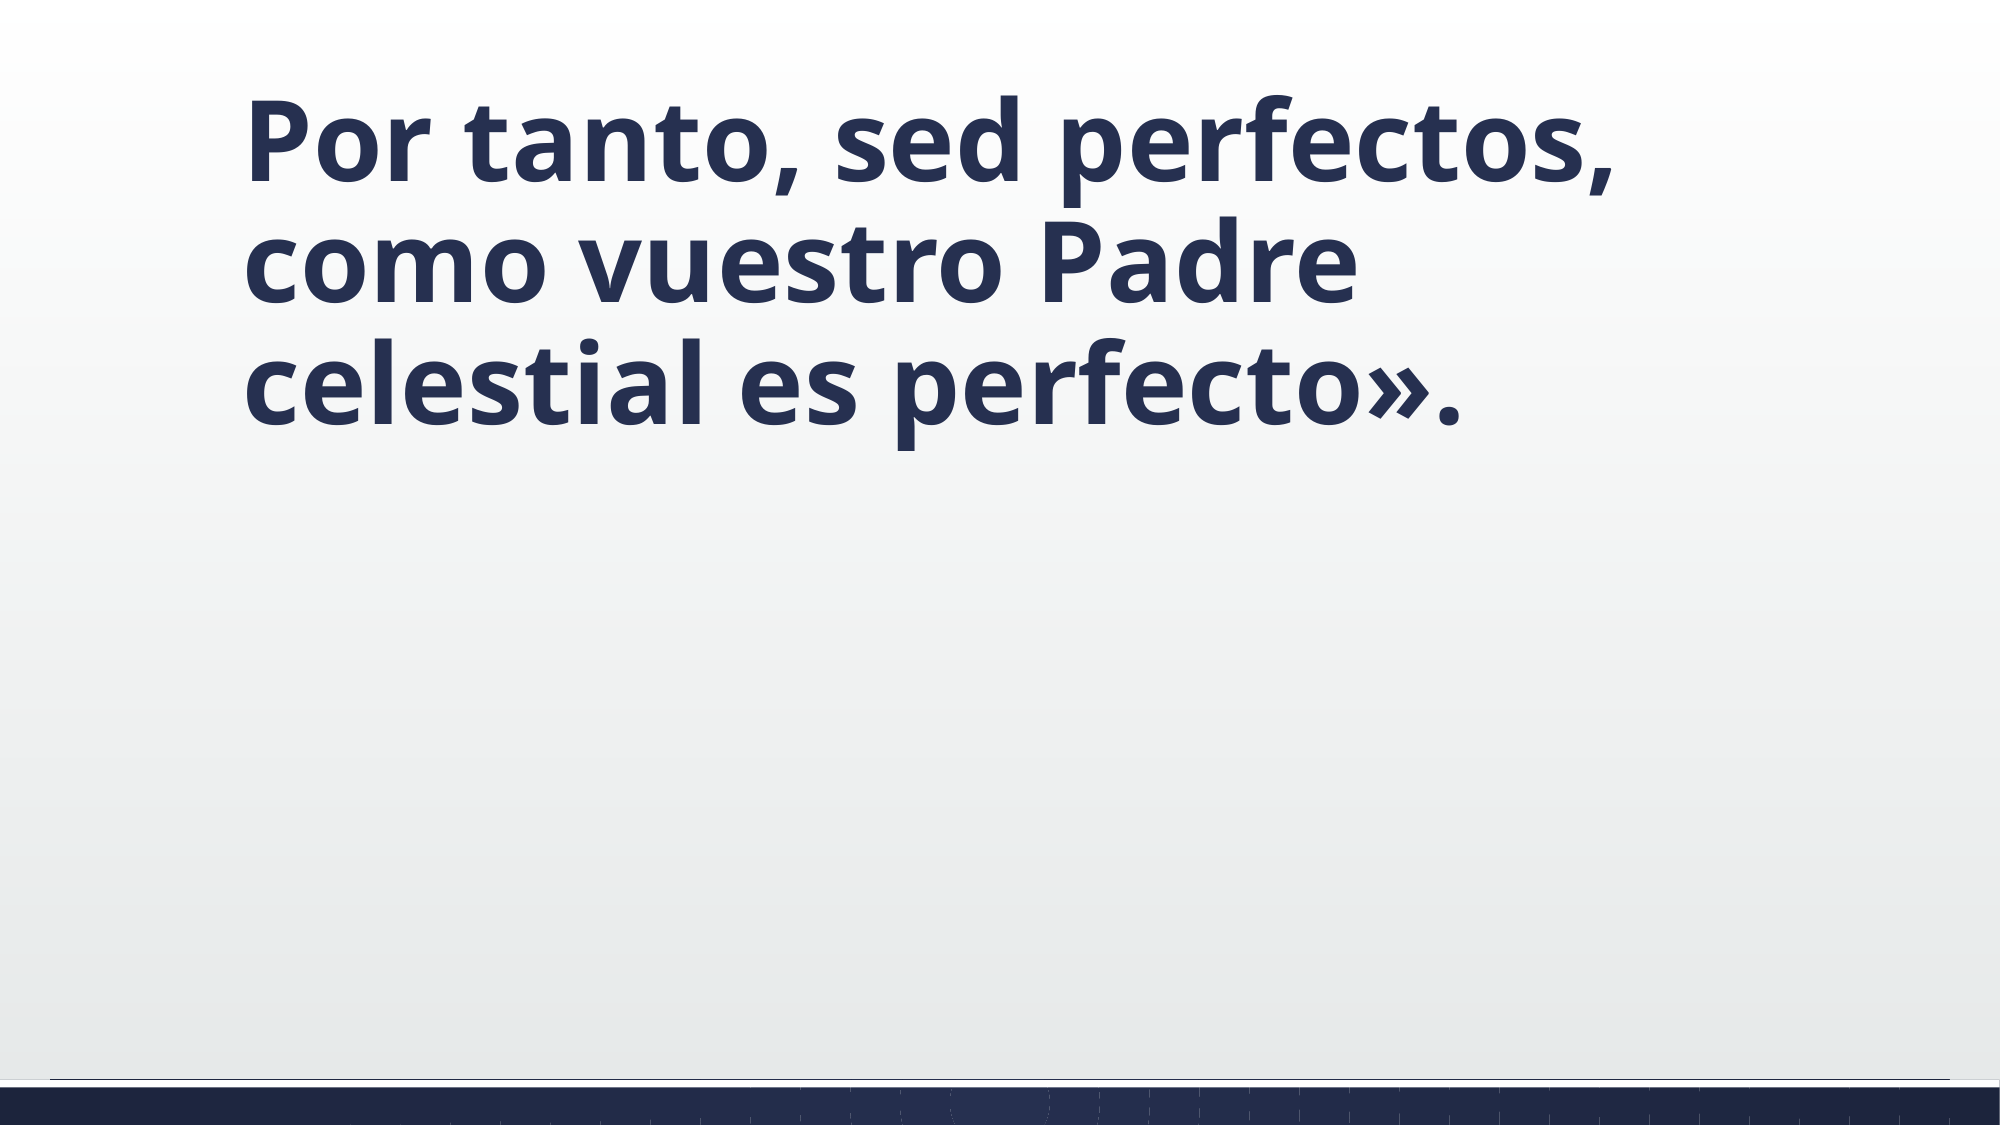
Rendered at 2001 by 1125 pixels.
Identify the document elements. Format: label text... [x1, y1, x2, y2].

list Por tanto, sed perfectos, como vuestro Padre celestial es perfecto». [219, 76, 1780, 990]
